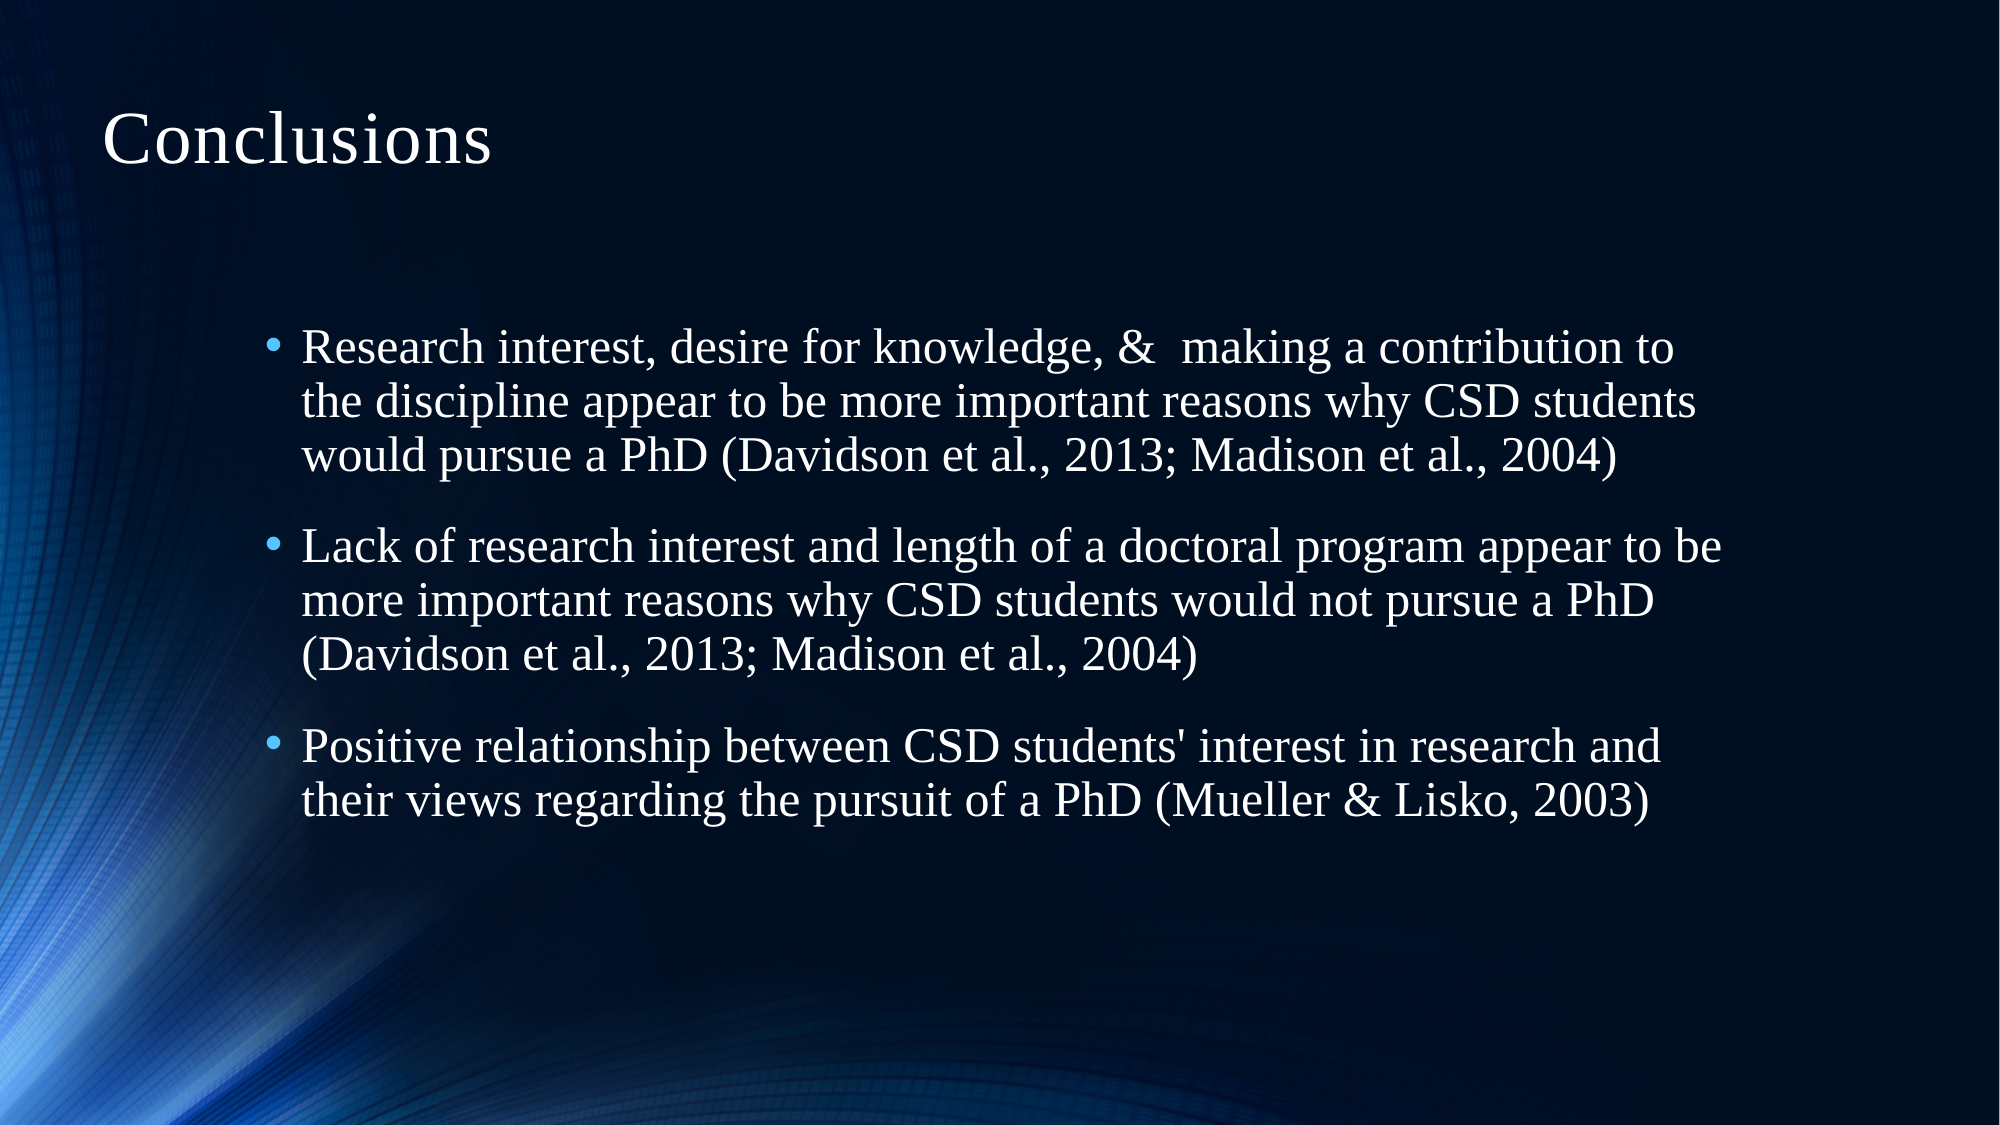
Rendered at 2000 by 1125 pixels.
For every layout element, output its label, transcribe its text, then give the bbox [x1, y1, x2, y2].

list Research interest, desire for knowledge, & making a contribution to the discipline appear to be more important reasons why CSD students would pursue a PhD (Davidson et al., 2013; Madison et al., 2004) Lack of research interest and length of a doctoral program appear to be more important reasons why CSD students would not pursue a PhD (Davidson et al., 2013; Madison et al., 2004) Positive relationship between CSD students' interest in research and their views regarding the pursuit of a PhD (Mueller & Lisko, 2003) [249, 312, 1749, 988]
title Conclusions [87, 0, 1588, 188]
picture [0, 0, 2000, 1125]
